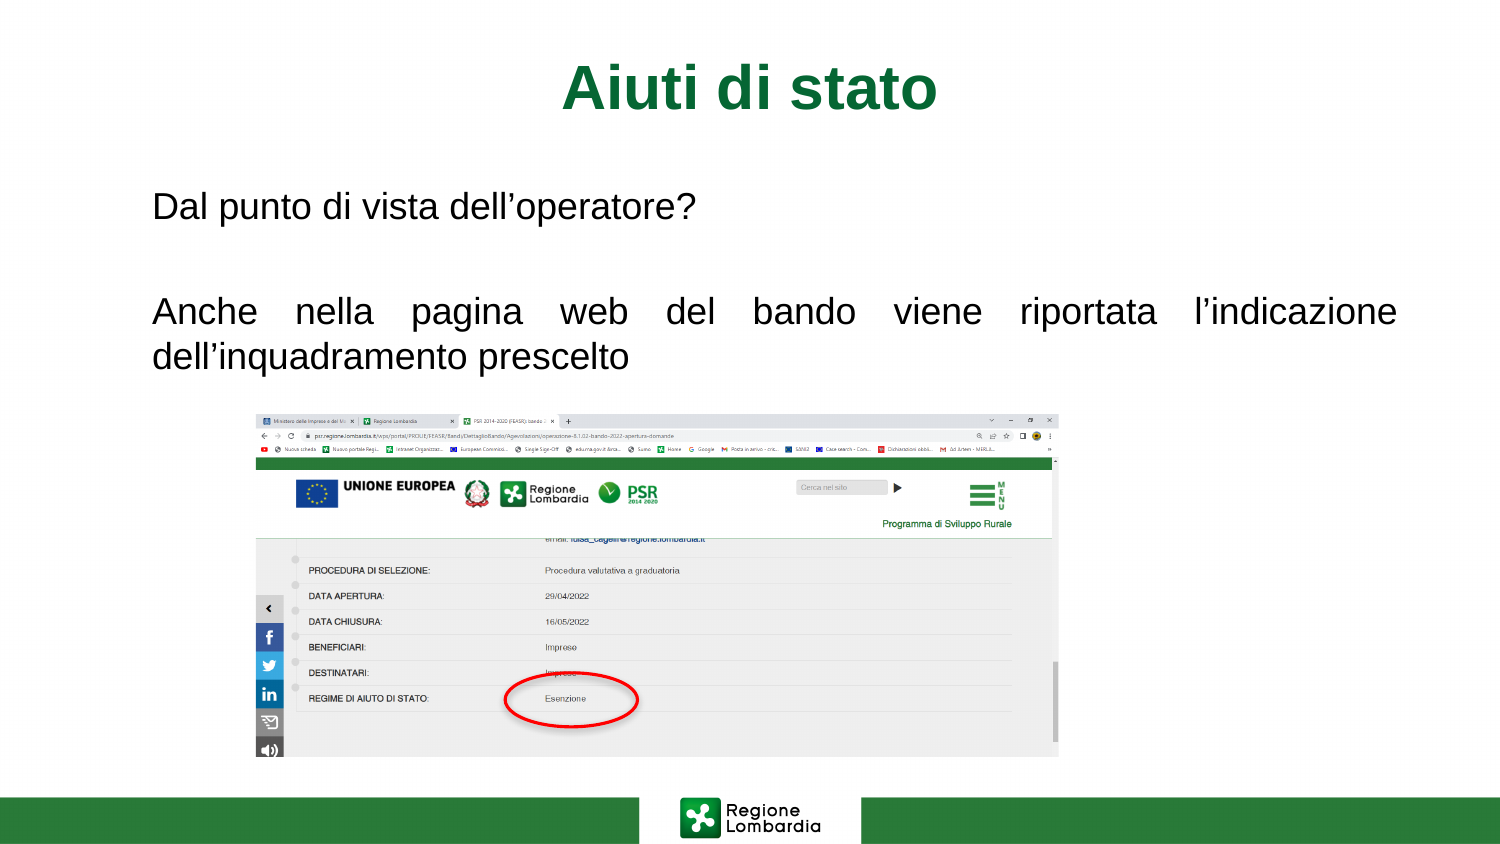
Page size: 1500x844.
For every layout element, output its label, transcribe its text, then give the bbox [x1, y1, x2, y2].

text_box Dal punto di vista dell’operatore? Anche nella pagina web del bando viene riportata l’indicazione dell’inquadramento prescelto [137, 174, 1413, 757]
picture [0, 0, 1500, 844]
title Aiuti di stato [112, 30, 1388, 139]
